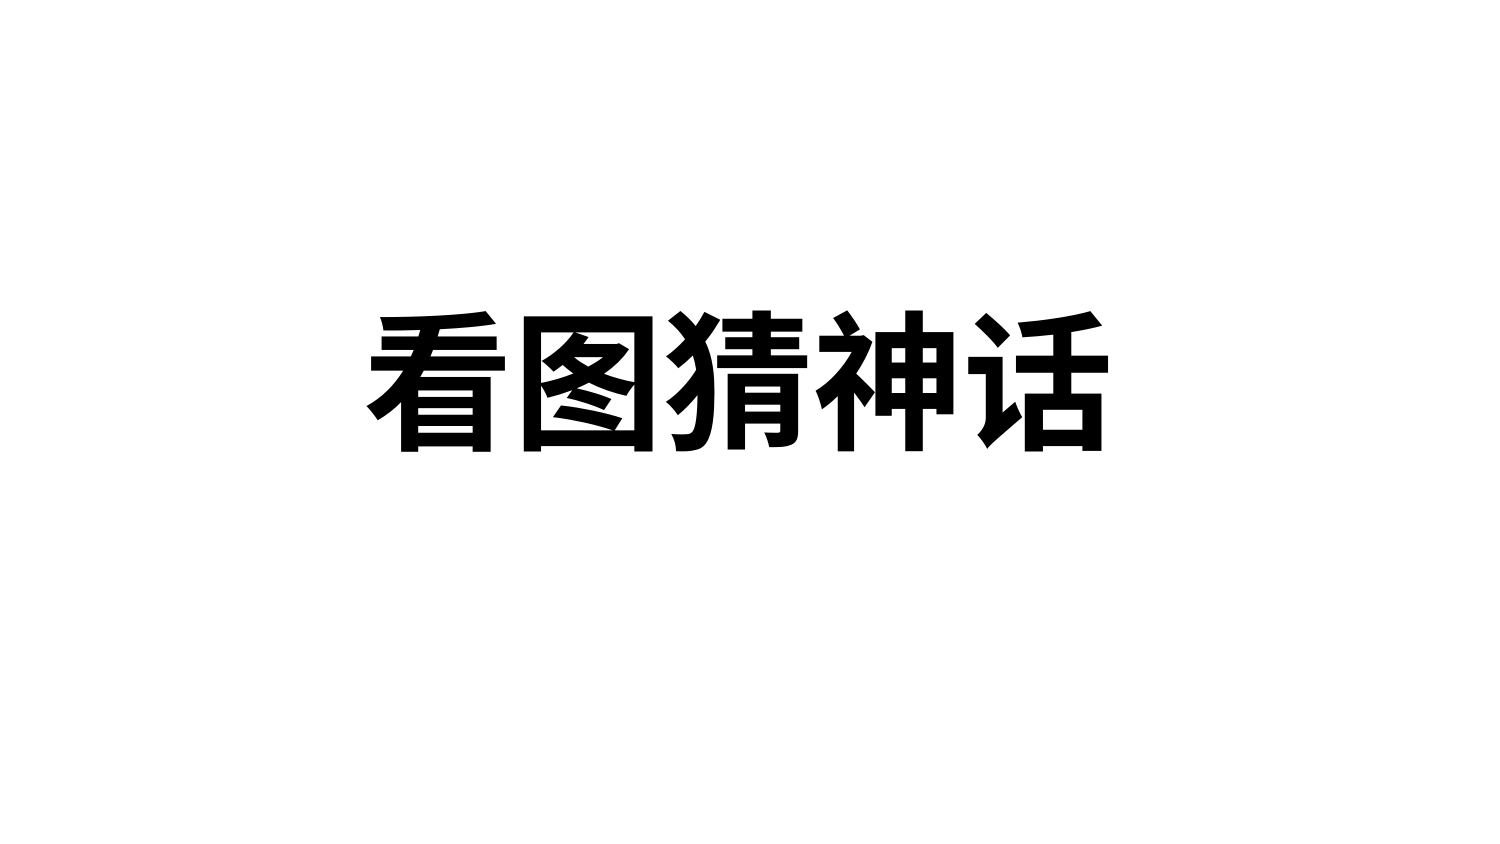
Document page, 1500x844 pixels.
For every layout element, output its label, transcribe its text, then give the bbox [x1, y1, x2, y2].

text_box 看图猜神话 [348, 244, 1365, 476]
